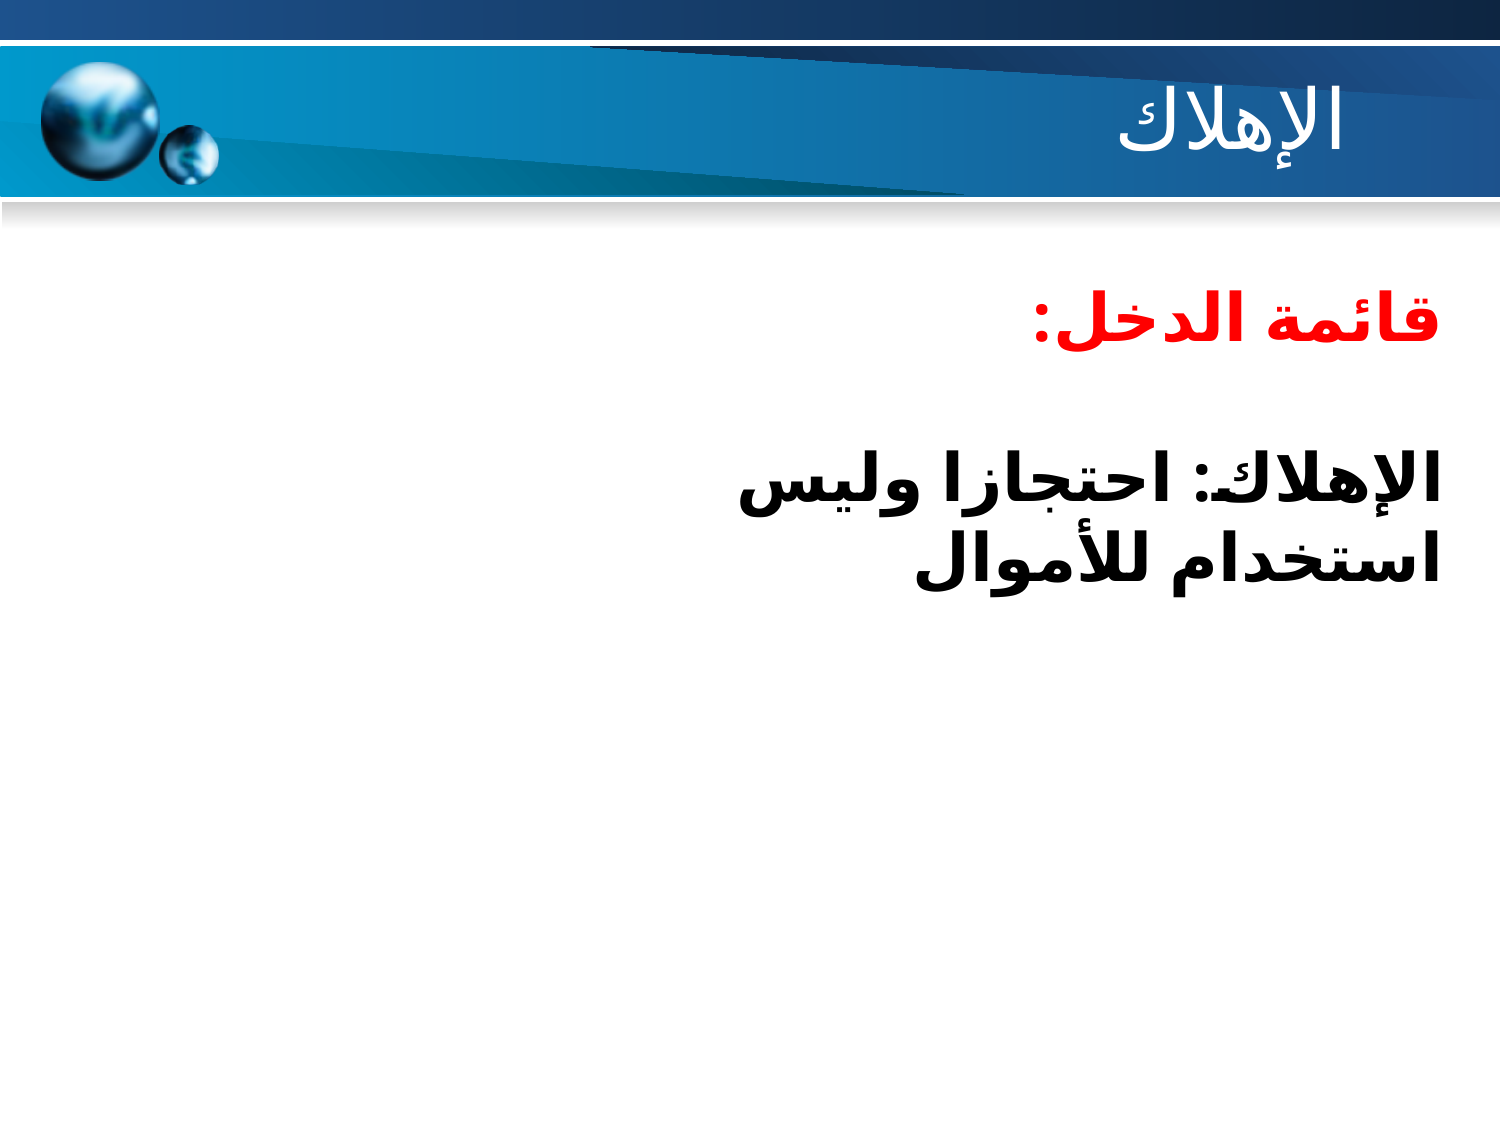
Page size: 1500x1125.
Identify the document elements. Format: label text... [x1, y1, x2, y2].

picture [42, 63, 159, 180]
title الإهلاك [274, 44, 1363, 188]
text_box قائمة الدخل: الإهلاك: احتجازا وليس استخدام للأموال [478, 267, 1459, 602]
picture [160, 126, 218, 184]
